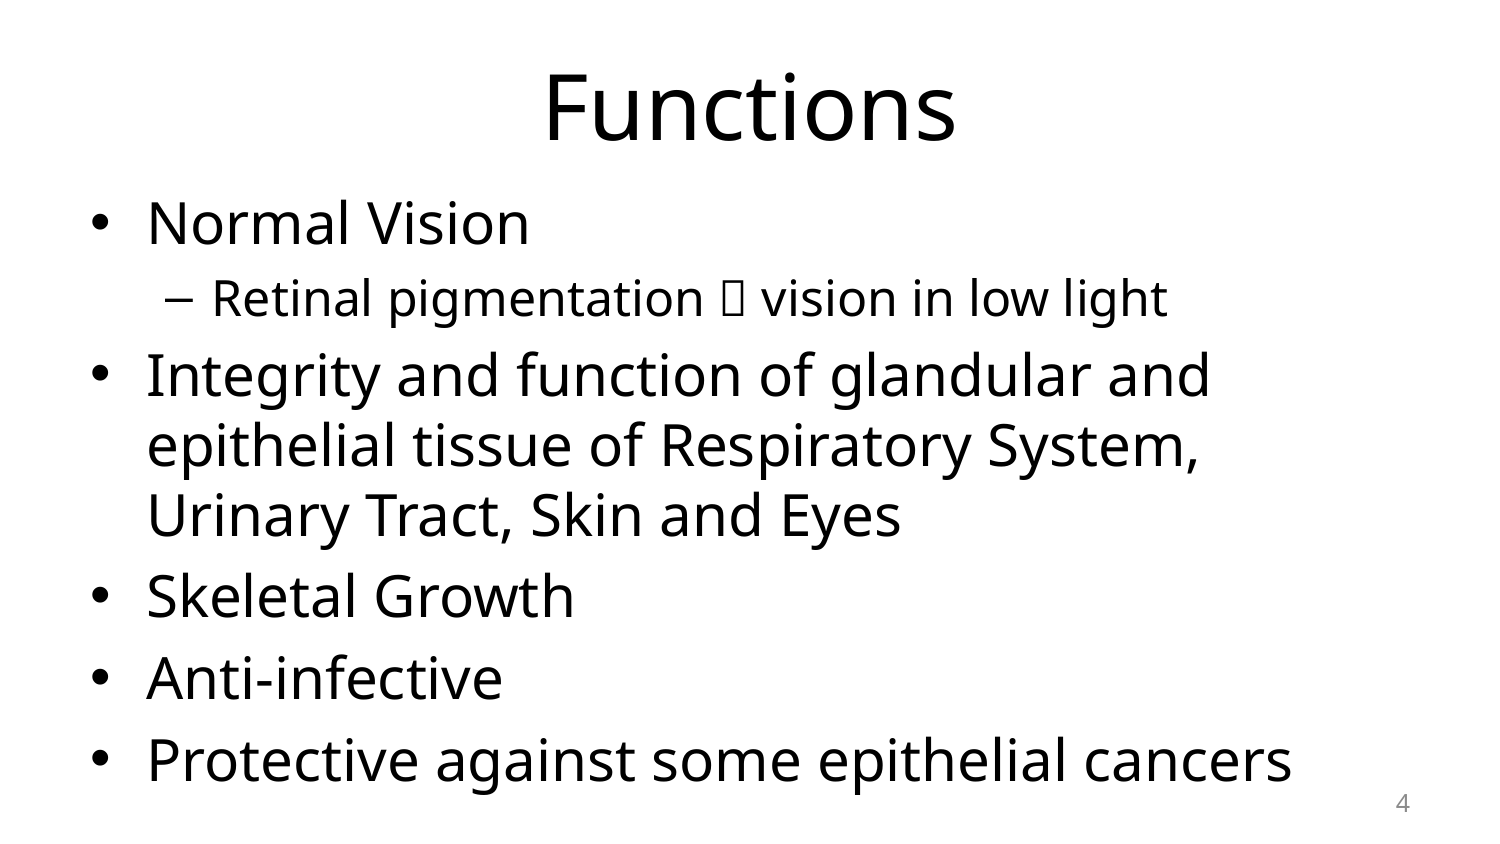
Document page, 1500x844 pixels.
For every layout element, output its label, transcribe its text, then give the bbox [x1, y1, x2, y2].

list Normal Vision Retinal pigmentation  vision in low light Integrity and function of glandular and epithelial tissue of Respiratory System, Urinary Tract, Skin and Eyes Skeletal Growth Anti-infective Protective against some epithelial cancers [75, 178, 1425, 736]
slide_number 4 [1074, 782, 1425, 827]
title Functions [75, 33, 1425, 175]
